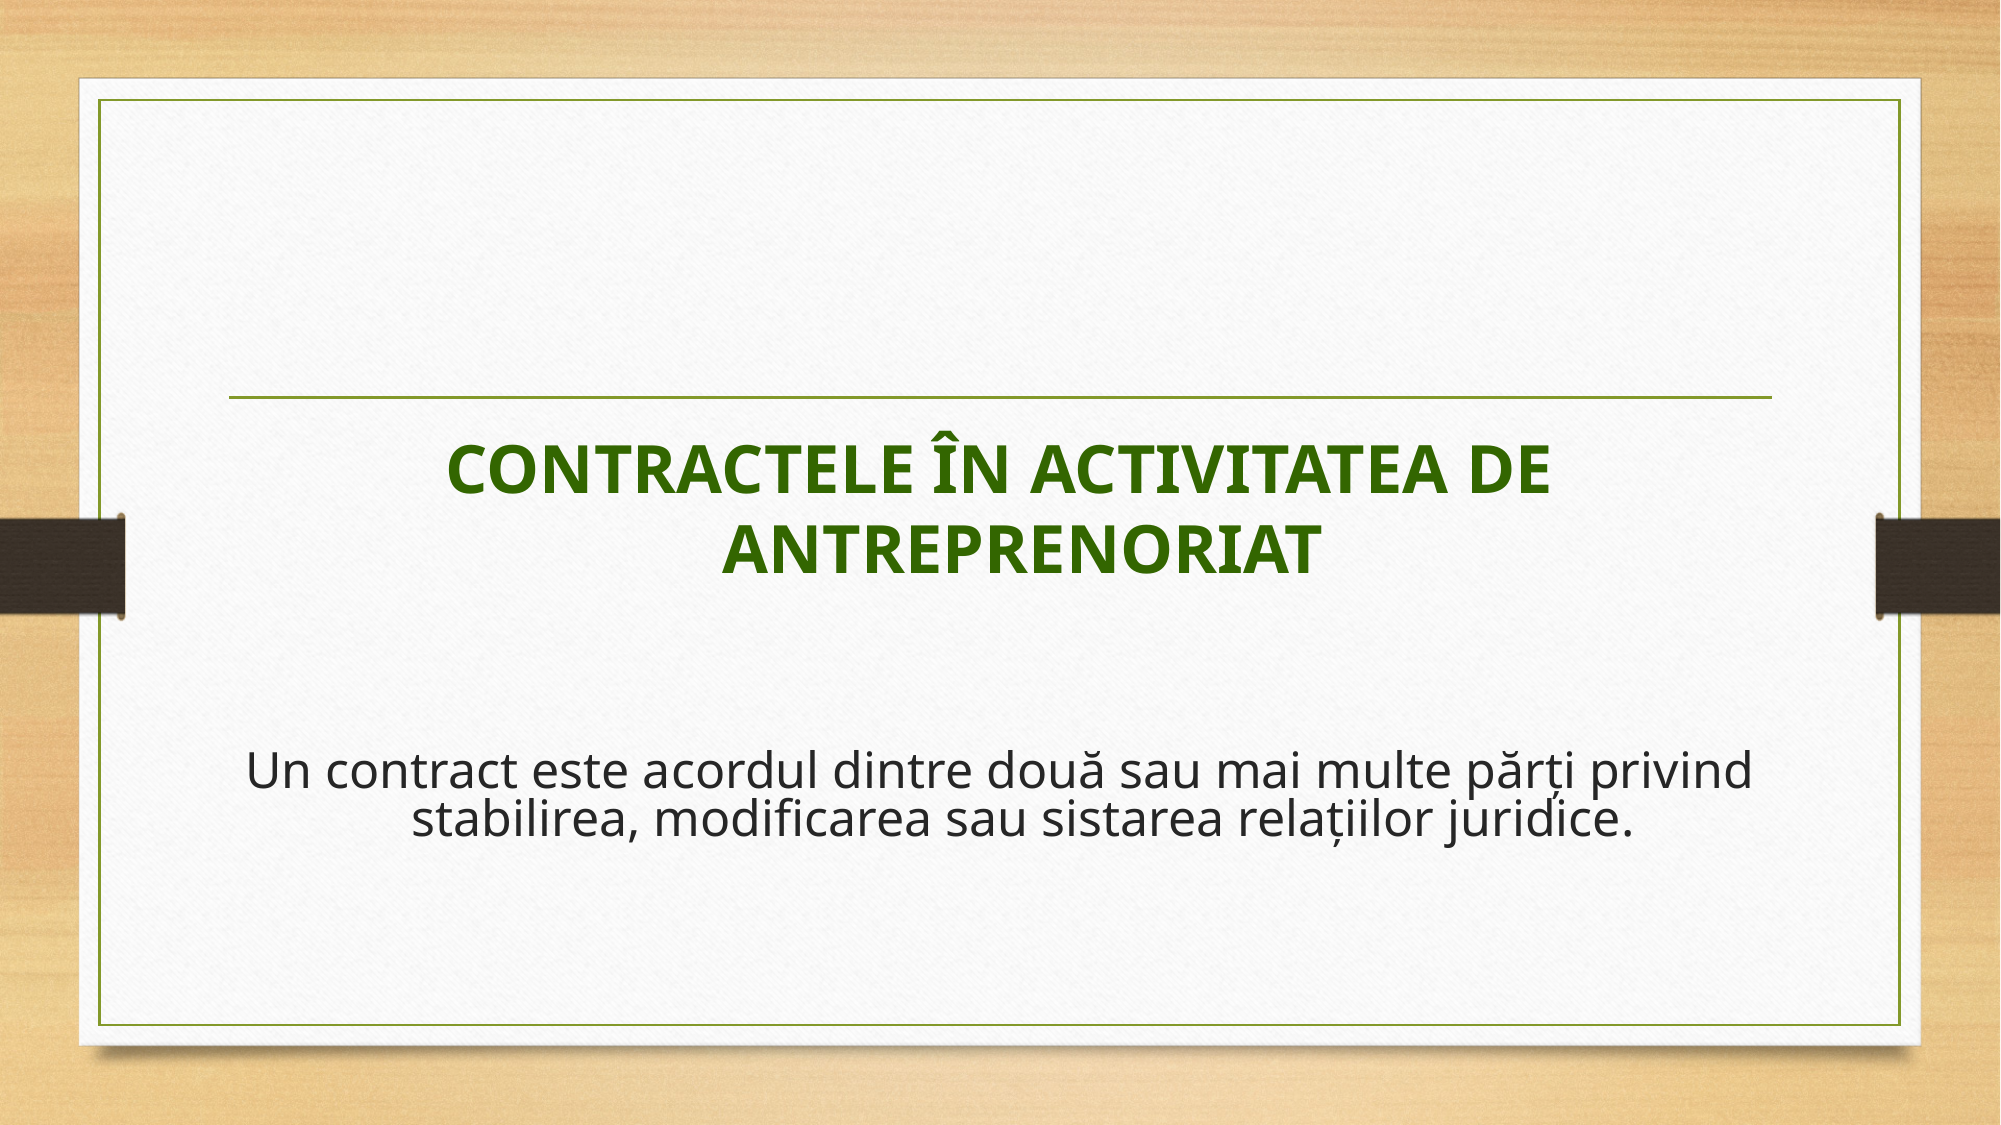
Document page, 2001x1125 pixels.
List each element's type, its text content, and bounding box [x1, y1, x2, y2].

picture [0, 0, 2001, 1125]
list CONTRACTELE ÎN ACTIVITATEA DE ANTREPRENORIAT Un contract este acordul dintre două sau mai multe părţi privind stabilirea, modificarea sau sistarea relaţiilor juridice. [212, 419, 1788, 964]
